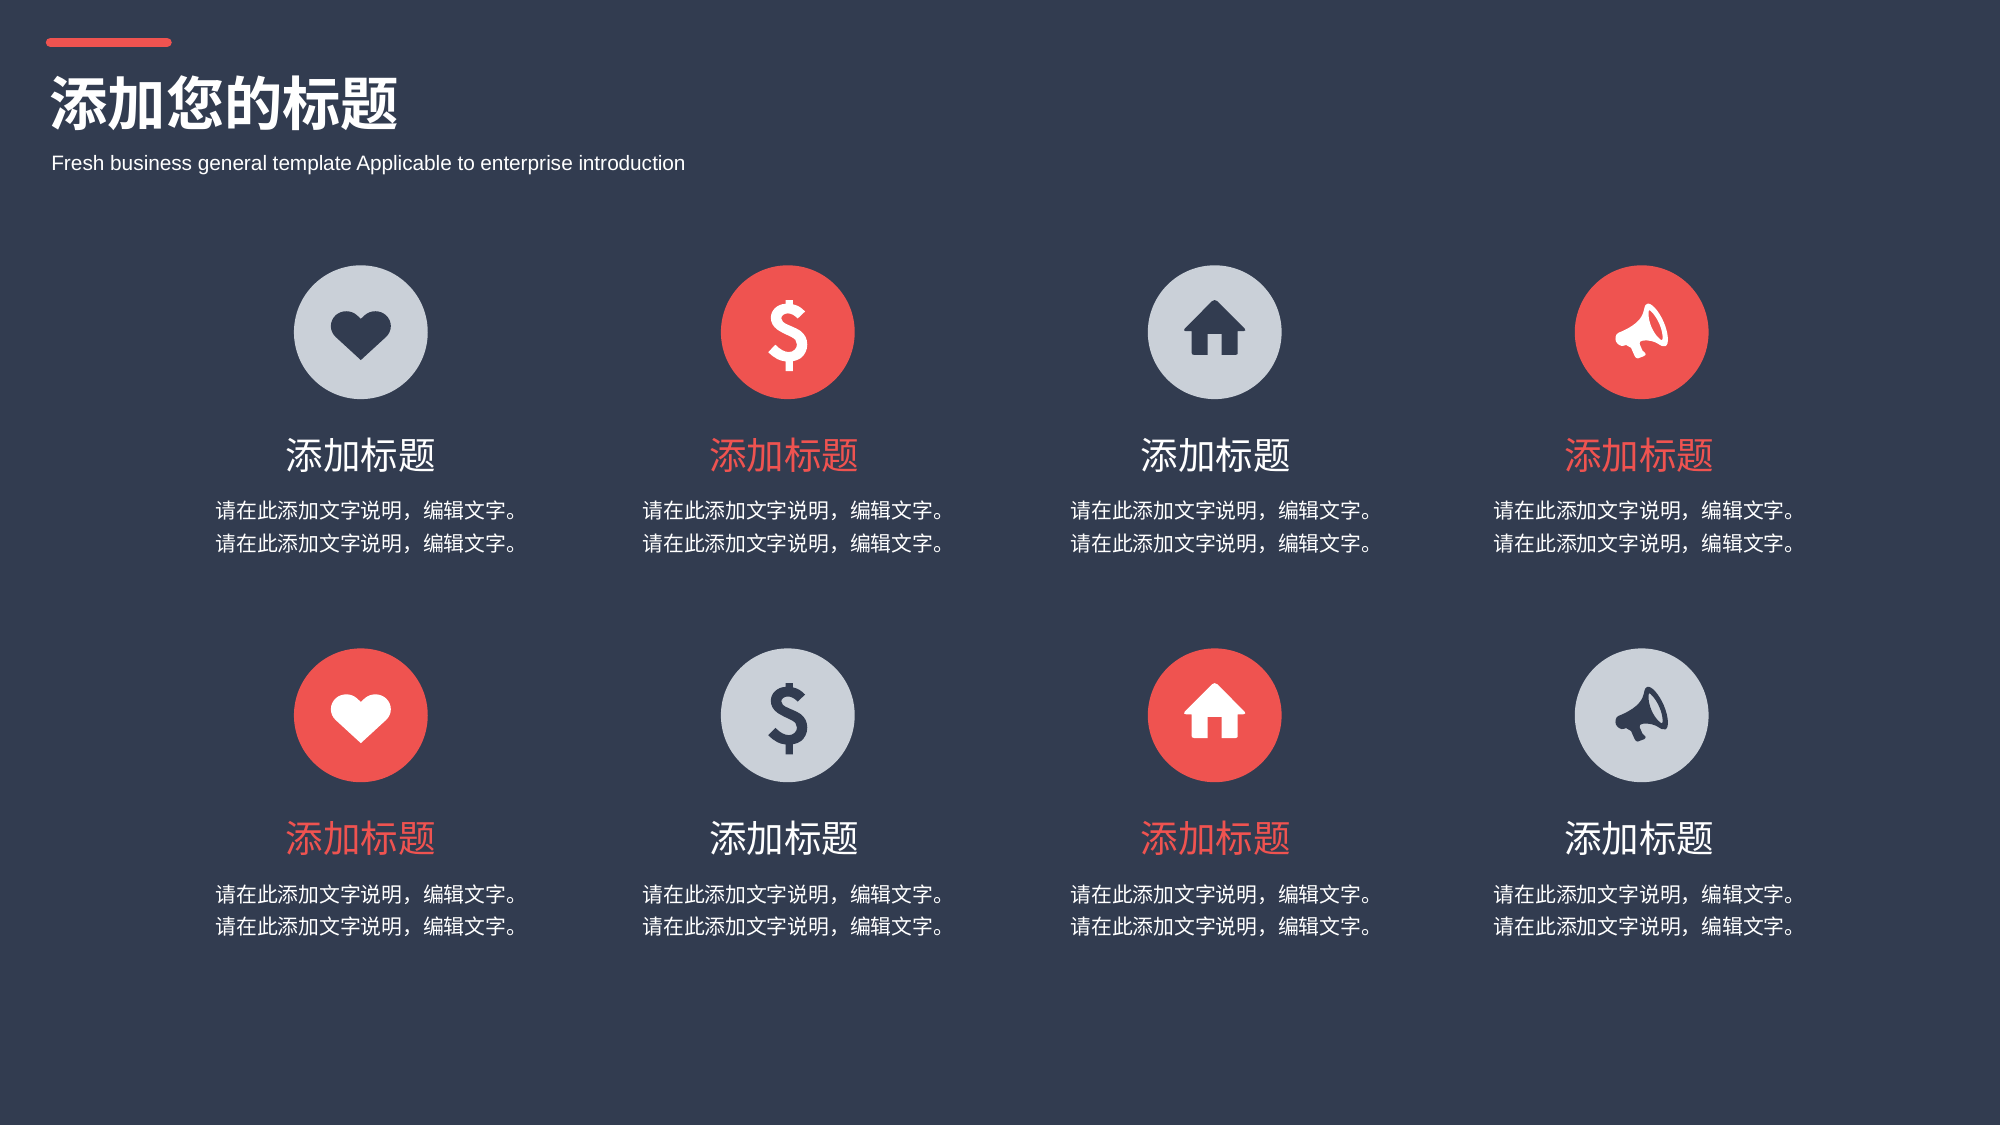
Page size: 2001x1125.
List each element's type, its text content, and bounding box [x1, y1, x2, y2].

text_box 添加您的标题 [34, 59, 414, 145]
text_box [720, 265, 855, 400]
text_box [720, 648, 855, 783]
text_box 添加标题 [633, 814, 936, 866]
text_box Fresh business general template Applicable to enterprise introduction [36, 142, 701, 182]
text_box 添加标题 [209, 814, 512, 866]
text_box 请在此添加文字说明，编辑文字。请在此添加文字说明，编辑文字。 [1475, 866, 1803, 946]
text_box [1184, 683, 1246, 739]
text_box [330, 311, 391, 361]
text_box [1574, 265, 1709, 400]
text_box 请在此添加文字说明，编辑文字。请在此添加文字说明，编辑文字。 [623, 483, 952, 563]
text_box [293, 648, 428, 783]
text_box [1147, 648, 1282, 783]
text_box [1184, 300, 1246, 355]
text_box [1147, 265, 1282, 400]
text_box 添加标题 [209, 431, 512, 483]
text_box [330, 694, 391, 744]
text_box 请在此添加文字说明，编辑文字。请在此添加文字说明，编辑文字。 [1475, 483, 1803, 563]
text_box [1574, 648, 1709, 783]
text_box 请在此添加文字说明，编辑文字。请在此添加文字说明，编辑文字。 [196, 483, 525, 563]
text_box 请在此添加文字说明，编辑文字。请在此添加文字说明，编辑文字。 [196, 866, 525, 946]
text_box 添加标题 [1488, 814, 1791, 866]
text_box 请在此添加文字说明，编辑文字。请在此添加文字说明，编辑文字。 [1051, 483, 1380, 563]
text_box 添加标题 [633, 431, 936, 483]
text_box 添加标题 [1064, 431, 1367, 483]
text_box [768, 300, 808, 372]
text_box [1615, 686, 1668, 742]
text_box [293, 265, 428, 400]
text_box 请在此添加文字说明，编辑文字。请在此添加文字说明，编辑文字。 [623, 866, 952, 946]
text_box 添加标题 [1064, 814, 1367, 866]
text_box [1615, 303, 1668, 359]
text_box [768, 683, 808, 755]
text_box 请在此添加文字说明，编辑文字。请在此添加文字说明，编辑文字。 [1051, 866, 1380, 946]
text_box 添加标题 [1488, 431, 1791, 483]
